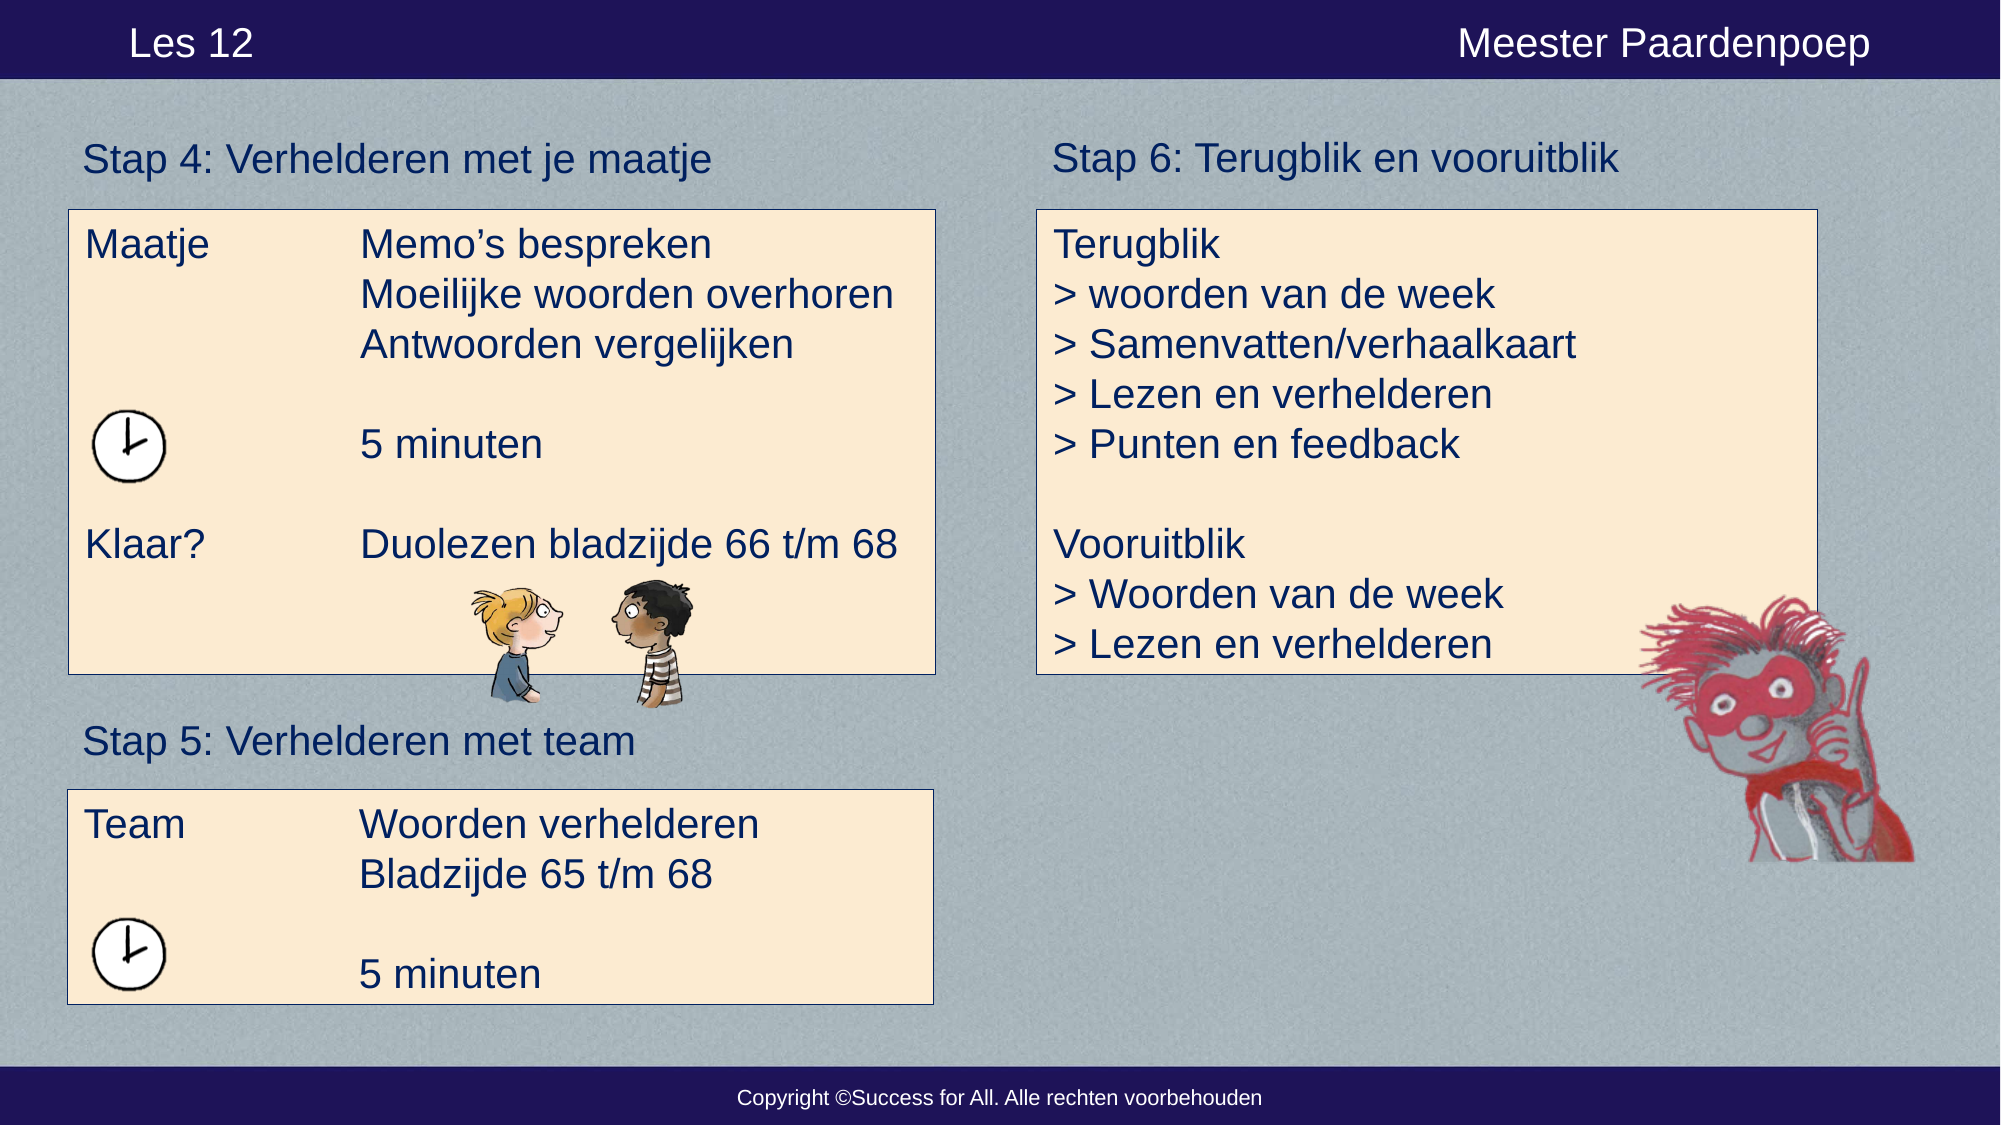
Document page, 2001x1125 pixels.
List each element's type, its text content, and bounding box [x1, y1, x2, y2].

text_box Stap 5: Verhelderen met team [67, 706, 910, 771]
text_box Team Woorden verhelderen Bladzijde 65 t/m 68 5 minuten [67, 789, 934, 1005]
text_box Les 12 [114, 8, 354, 73]
text_box Maatje Memo’s bespreken Moeilijke woorden overhoren Antwoorden vergelijken 5 minuten Klaar? Duolezen bladzijde 66 t/m 68 [68, 209, 936, 675]
text_box Meester Paardenpoep [999, 8, 1886, 73]
text_box Copyright ©Success for All. Alle rechten voorbehouden [0, 1076, 2000, 1125]
text_box Stap 6: Terugblik en vooruitblik [1036, 123, 1830, 189]
picture [0, 0, 2001, 1125]
text_box Terugblik > woorden van de week > Samenvatten/verhaalkaart > Lezen en verhelderen > Punten en feedback Vooruitblik > Woorden van de week > Lezen en verhelderen [1036, 209, 1818, 675]
text_box Stap 4: Verhelderen met je maatje [67, 124, 860, 190]
